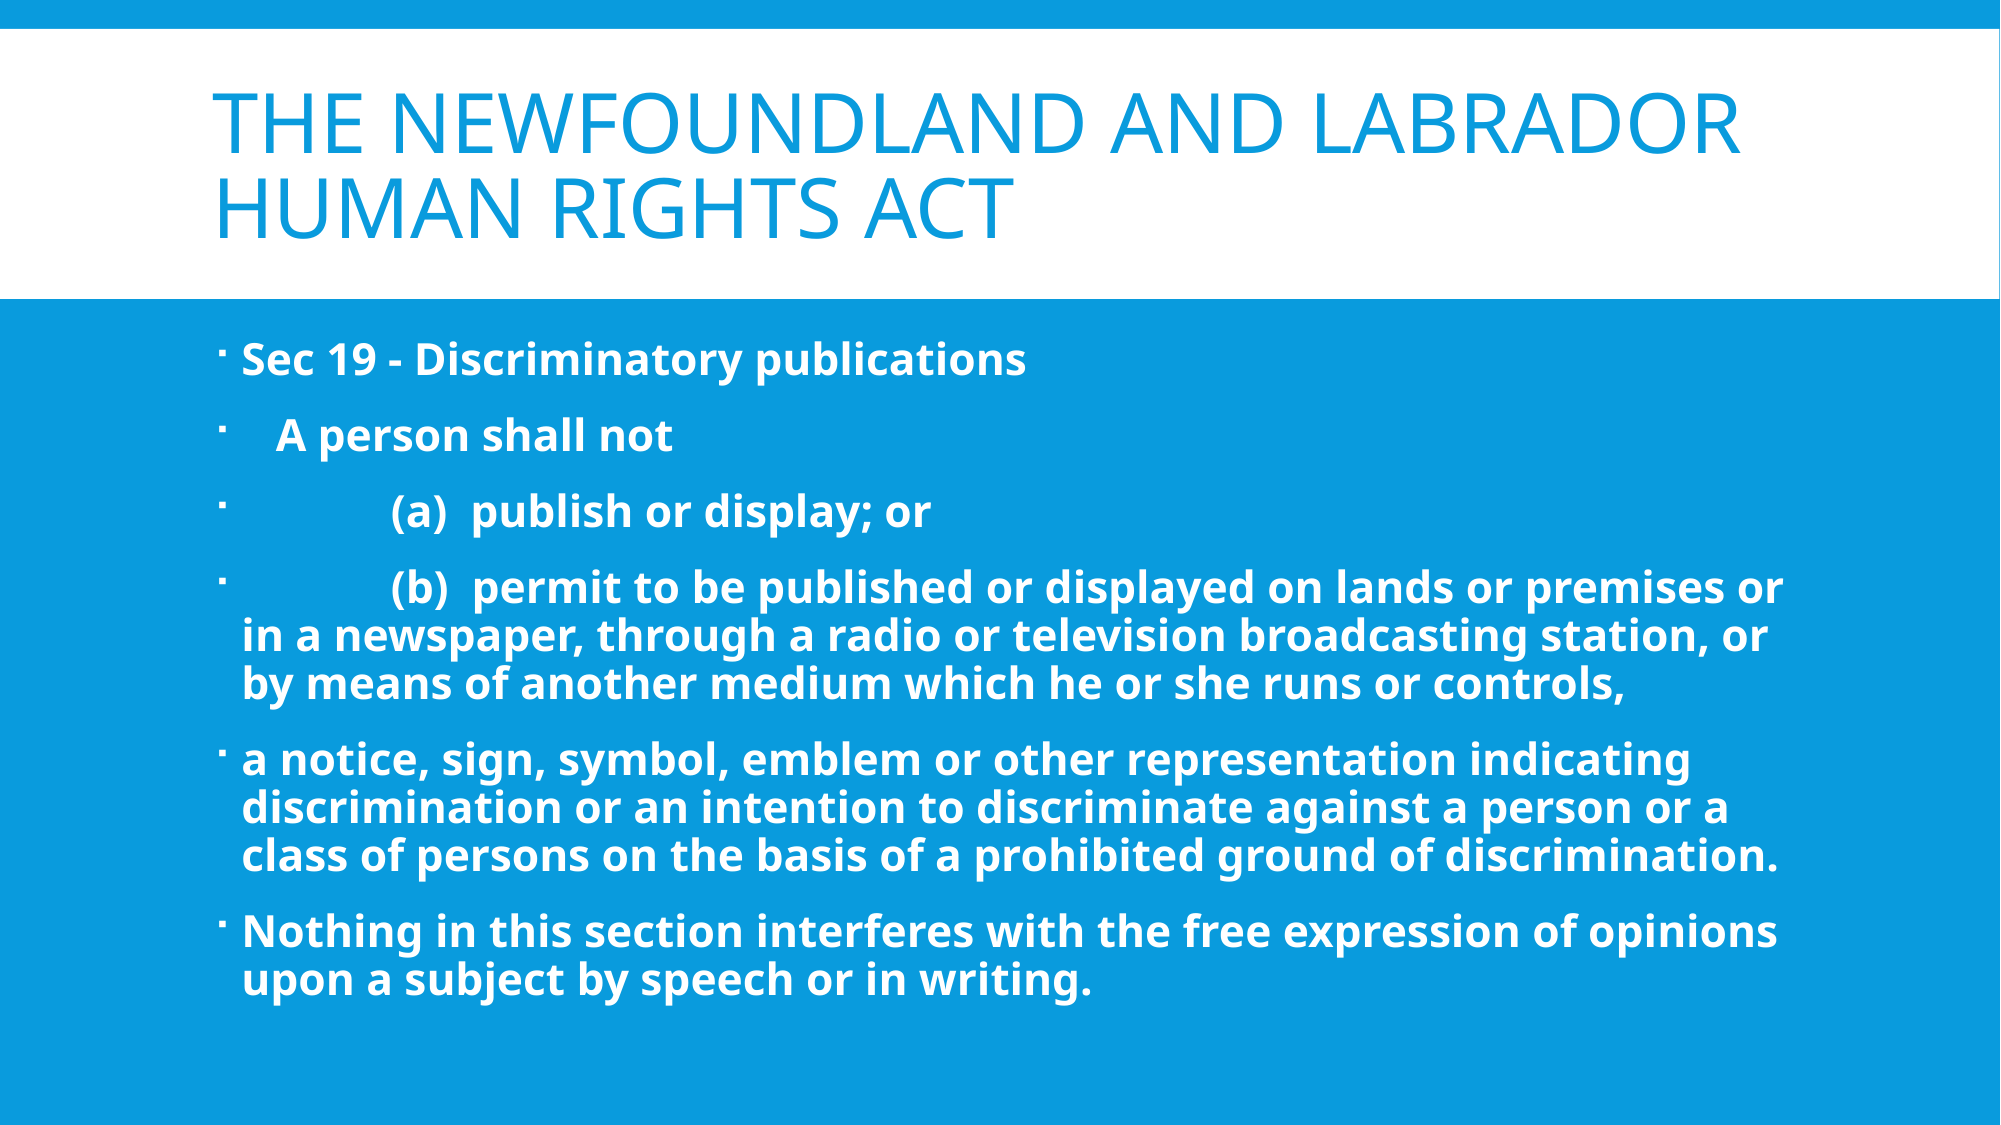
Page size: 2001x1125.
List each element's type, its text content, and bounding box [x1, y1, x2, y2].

list Sec 19 - Discriminatory publications A person shall not (a) publish or display; or (b) permit to be published or displayed on lands or premises or in a newspaper, through a radio or television broadcasting station, or by means of another medium which he or she runs or controls, a notice, sign, symbol, emblem or other representation indicating discrimination or an intention to discriminate against a person or a class of persons on the basis of a prohibited ground of discrimination. Nothing in this section interferes with the free expression of opinions upon a subject by speech or in writing. [197, 329, 1803, 1020]
title The Newfoundland and Labrador Human Rights Act [197, 46, 1803, 295]
